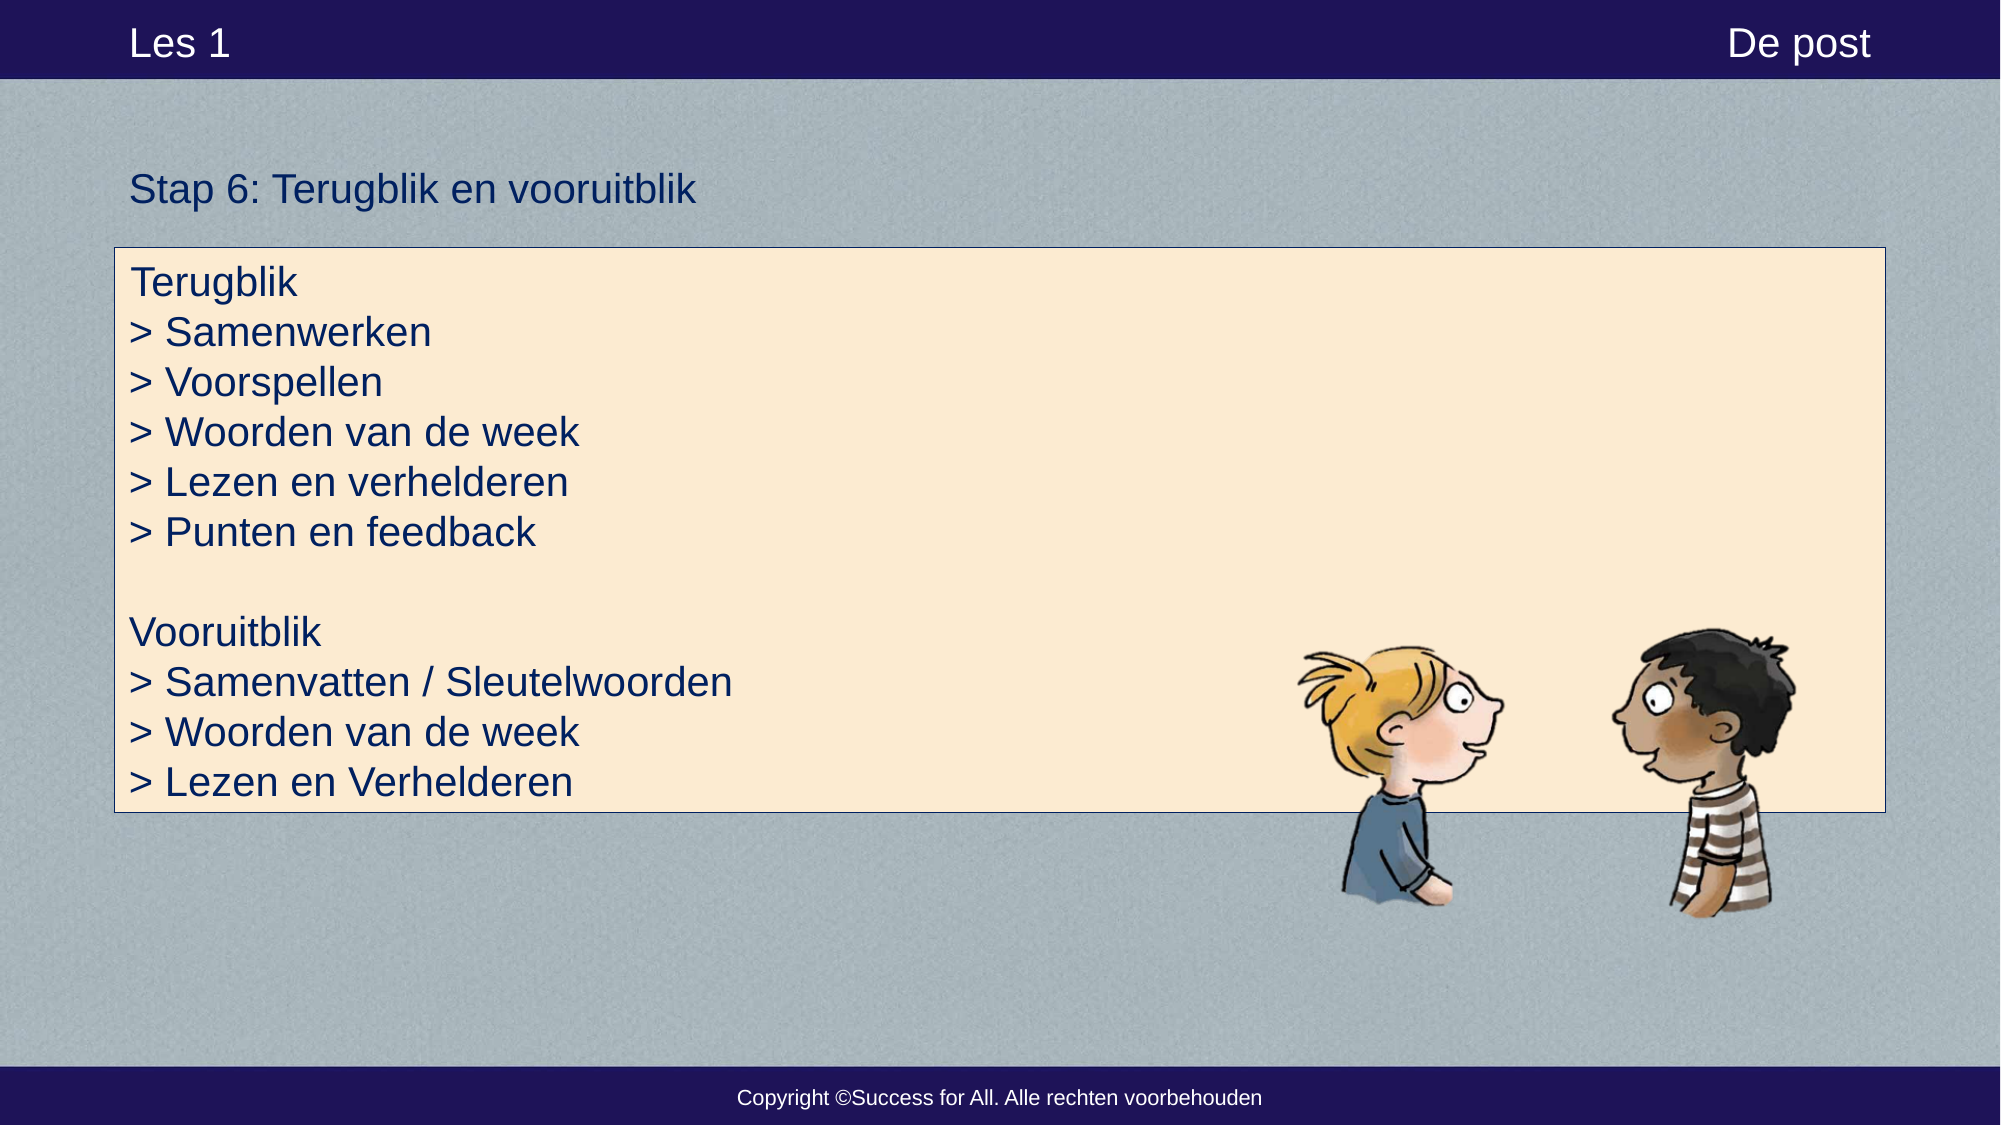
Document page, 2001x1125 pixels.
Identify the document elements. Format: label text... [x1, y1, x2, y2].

text_box Stap 6: Terugblik en vooruitblik [114, 154, 907, 220]
text_box Les 1 [114, 8, 354, 73]
text_box De post [999, 8, 1886, 73]
text_box Terugblik > Samenwerken > Voorspellen > Woorden van de week > Lezen en verhelderen > Punten en feedback Vooruitblik > Samenvatten / Sleutelwoorden > Woorden van de week > Lezen en Verhelderen [114, 247, 1886, 813]
text_box Copyright ©Success for All. Alle rechten voorbehouden [0, 1076, 2000, 1125]
picture [0, 0, 2001, 1125]
